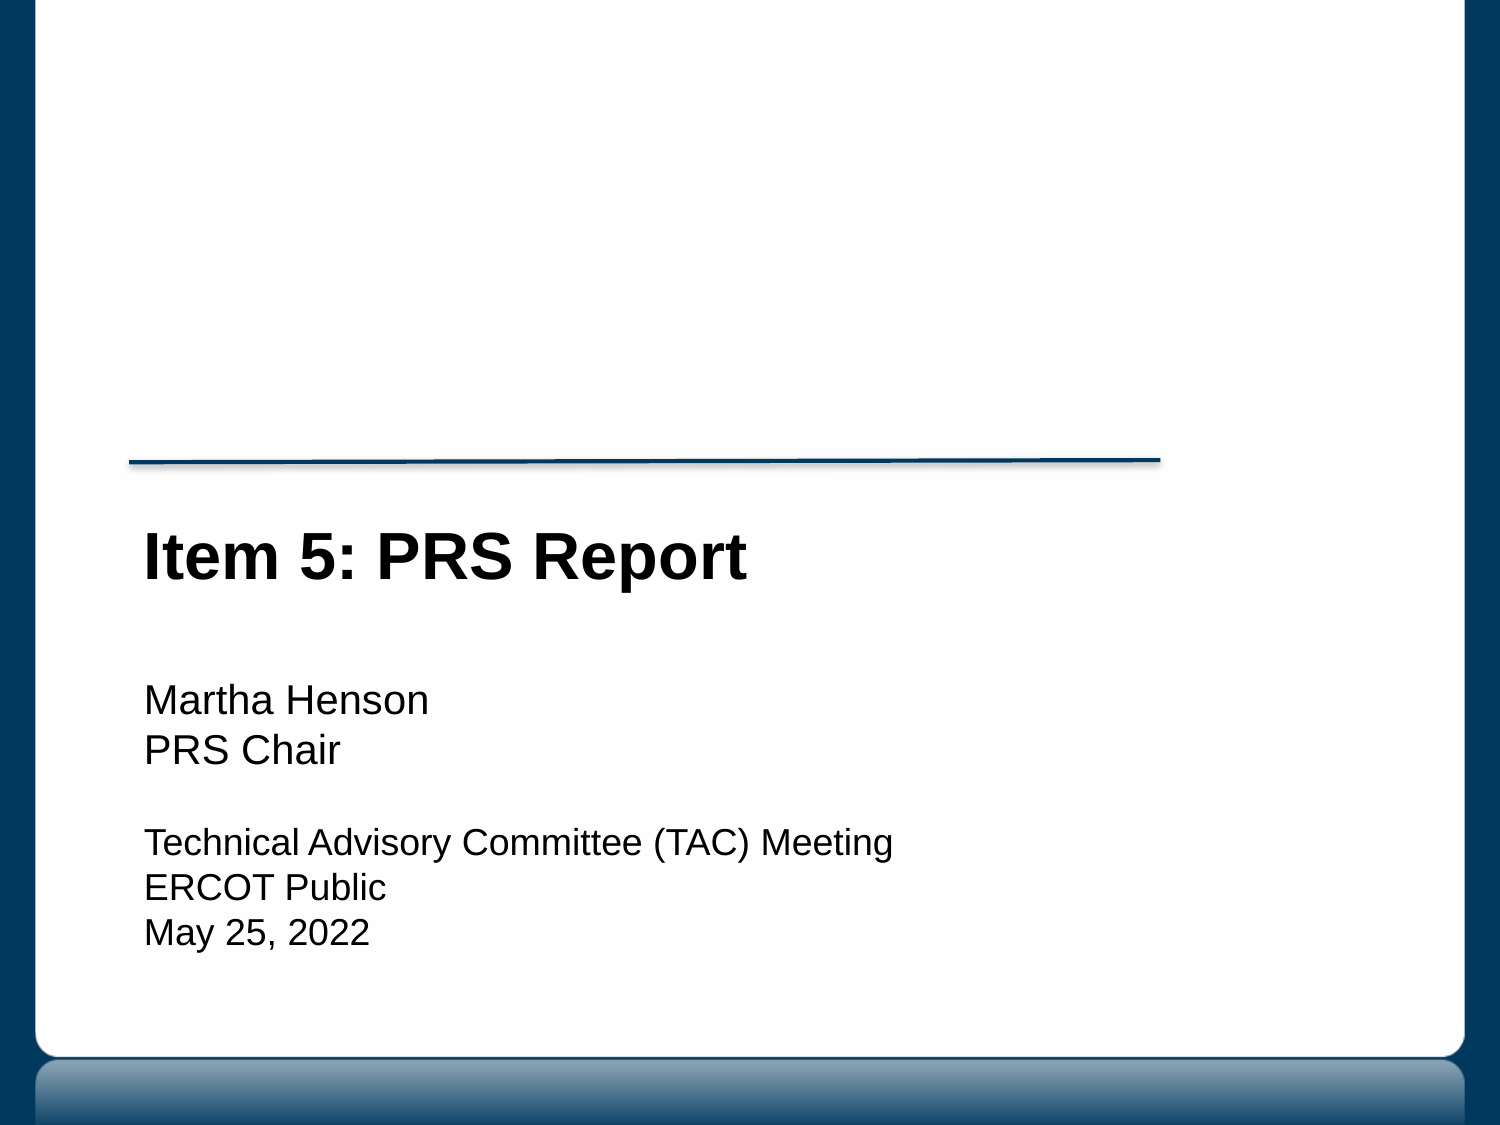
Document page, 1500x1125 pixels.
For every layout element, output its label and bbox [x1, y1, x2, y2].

picture [35, 0, 1465, 1125]
text_box [128, 459, 1367, 931]
